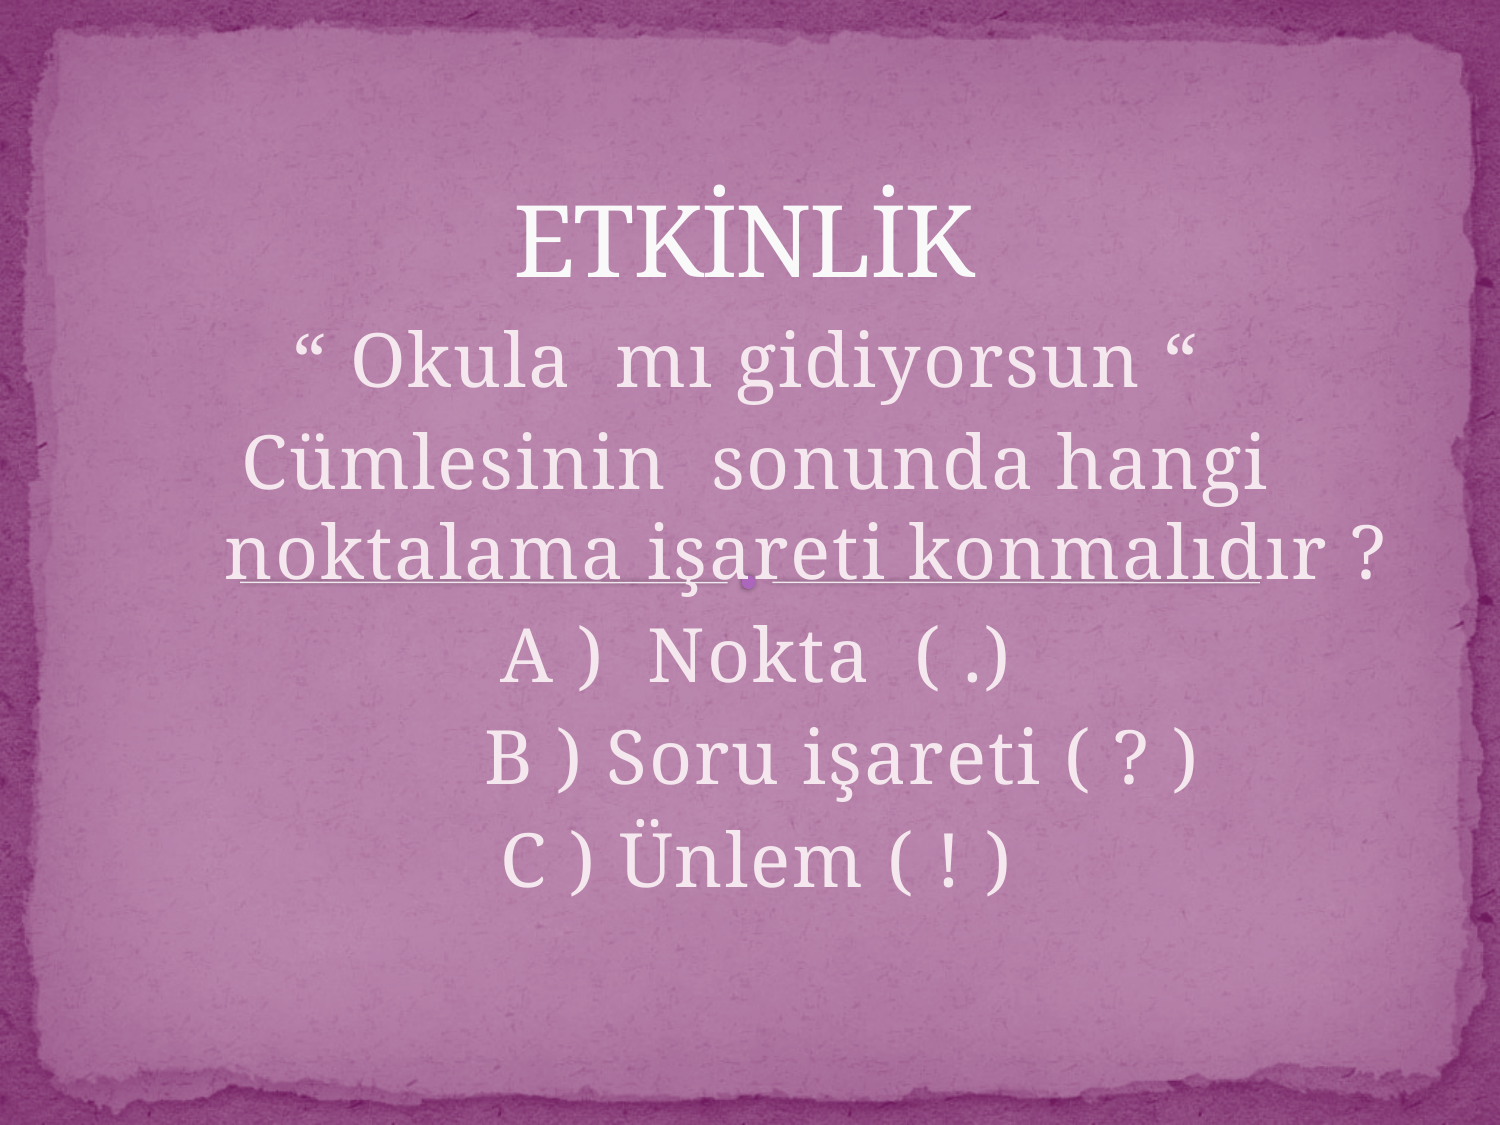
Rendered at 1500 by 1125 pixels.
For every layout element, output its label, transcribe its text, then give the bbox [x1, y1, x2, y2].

subtitle “ Okula mı gidiyorsun “ Cümlesinin sonunda hangi noktalama işareti konmalıdır ? A ) Nokta ( .) B ) Soru işareti ( ? ) C ) Ünlem ( ! ) [75, 305, 1438, 1032]
title ETKİNLİK [74, 105, 1438, 305]
